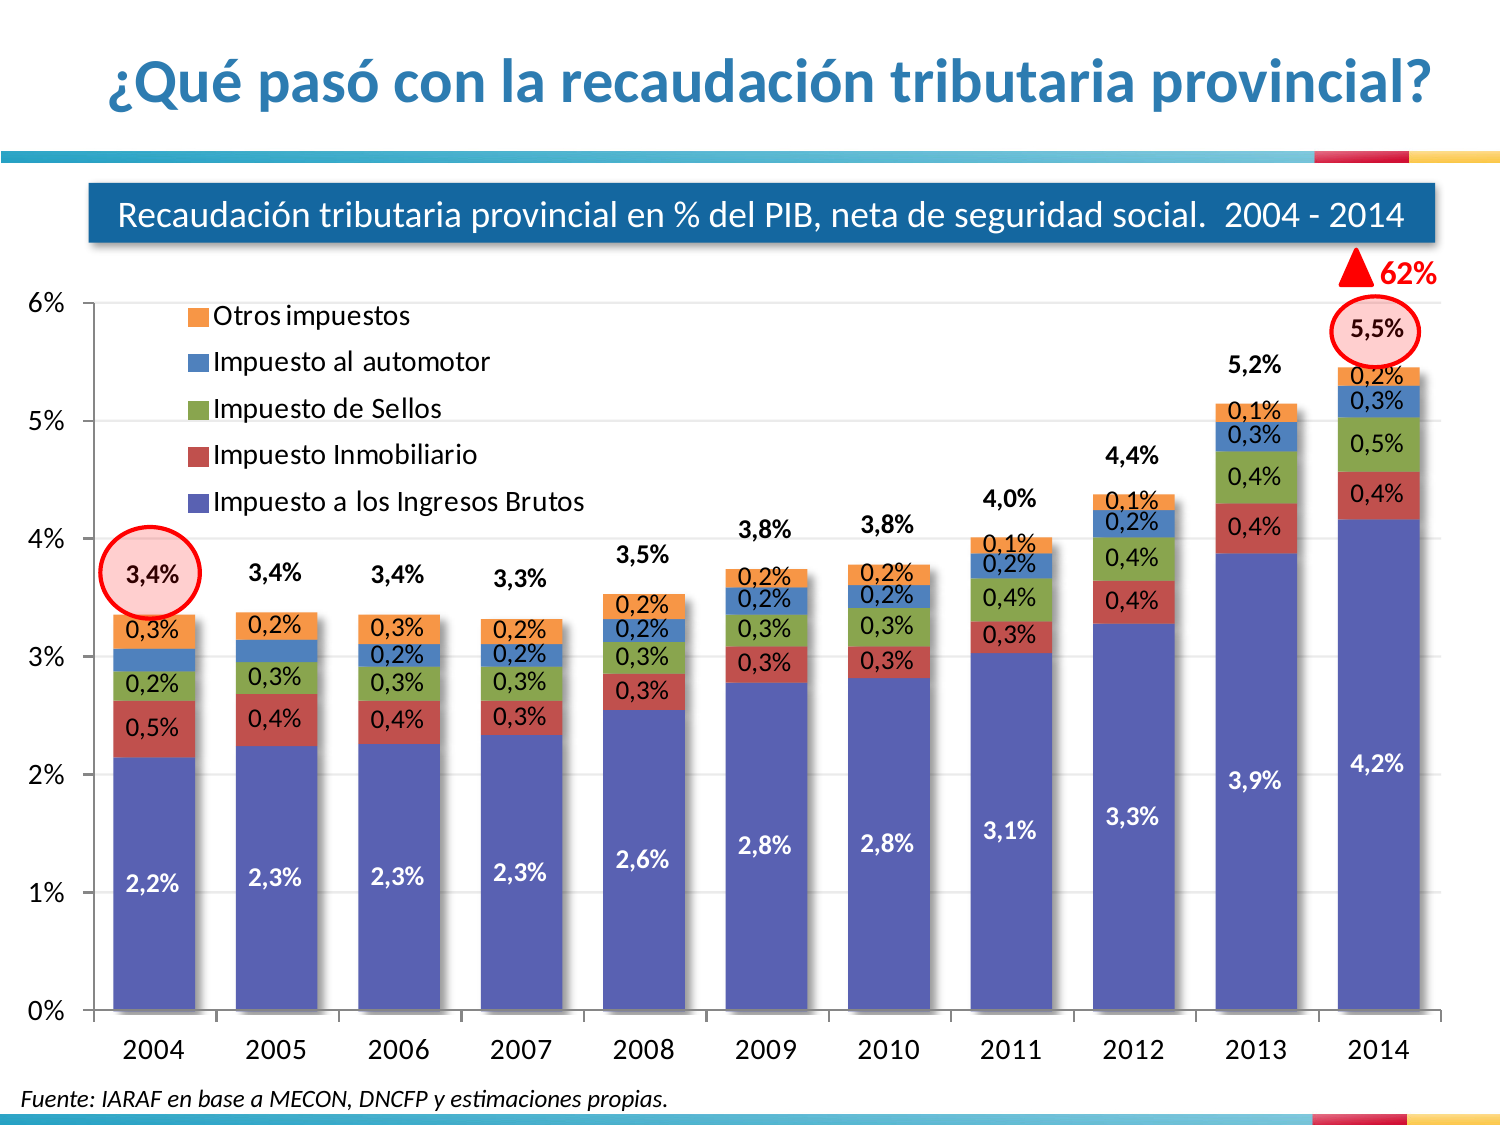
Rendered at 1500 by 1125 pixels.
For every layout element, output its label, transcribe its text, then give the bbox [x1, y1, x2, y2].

text_box ¿Qué pasó con la recaudación tributaria provincial? [47, 19, 1495, 136]
picture [0, 276, 1448, 1071]
picture [0, 1090, 5, 1125]
picture [1010, 1090, 1500, 1125]
text_box Recaudación tributaria provincial en % del PIB, neta de seguridad social. 2004 - 2014 [88, 182, 1436, 243]
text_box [100, 243, 1484, 619]
text_box Fuente: IARAF en base a MECON, DNCFP y estimaciones propias. [5, 1080, 1010, 1125]
picture [1, 127, 1500, 173]
